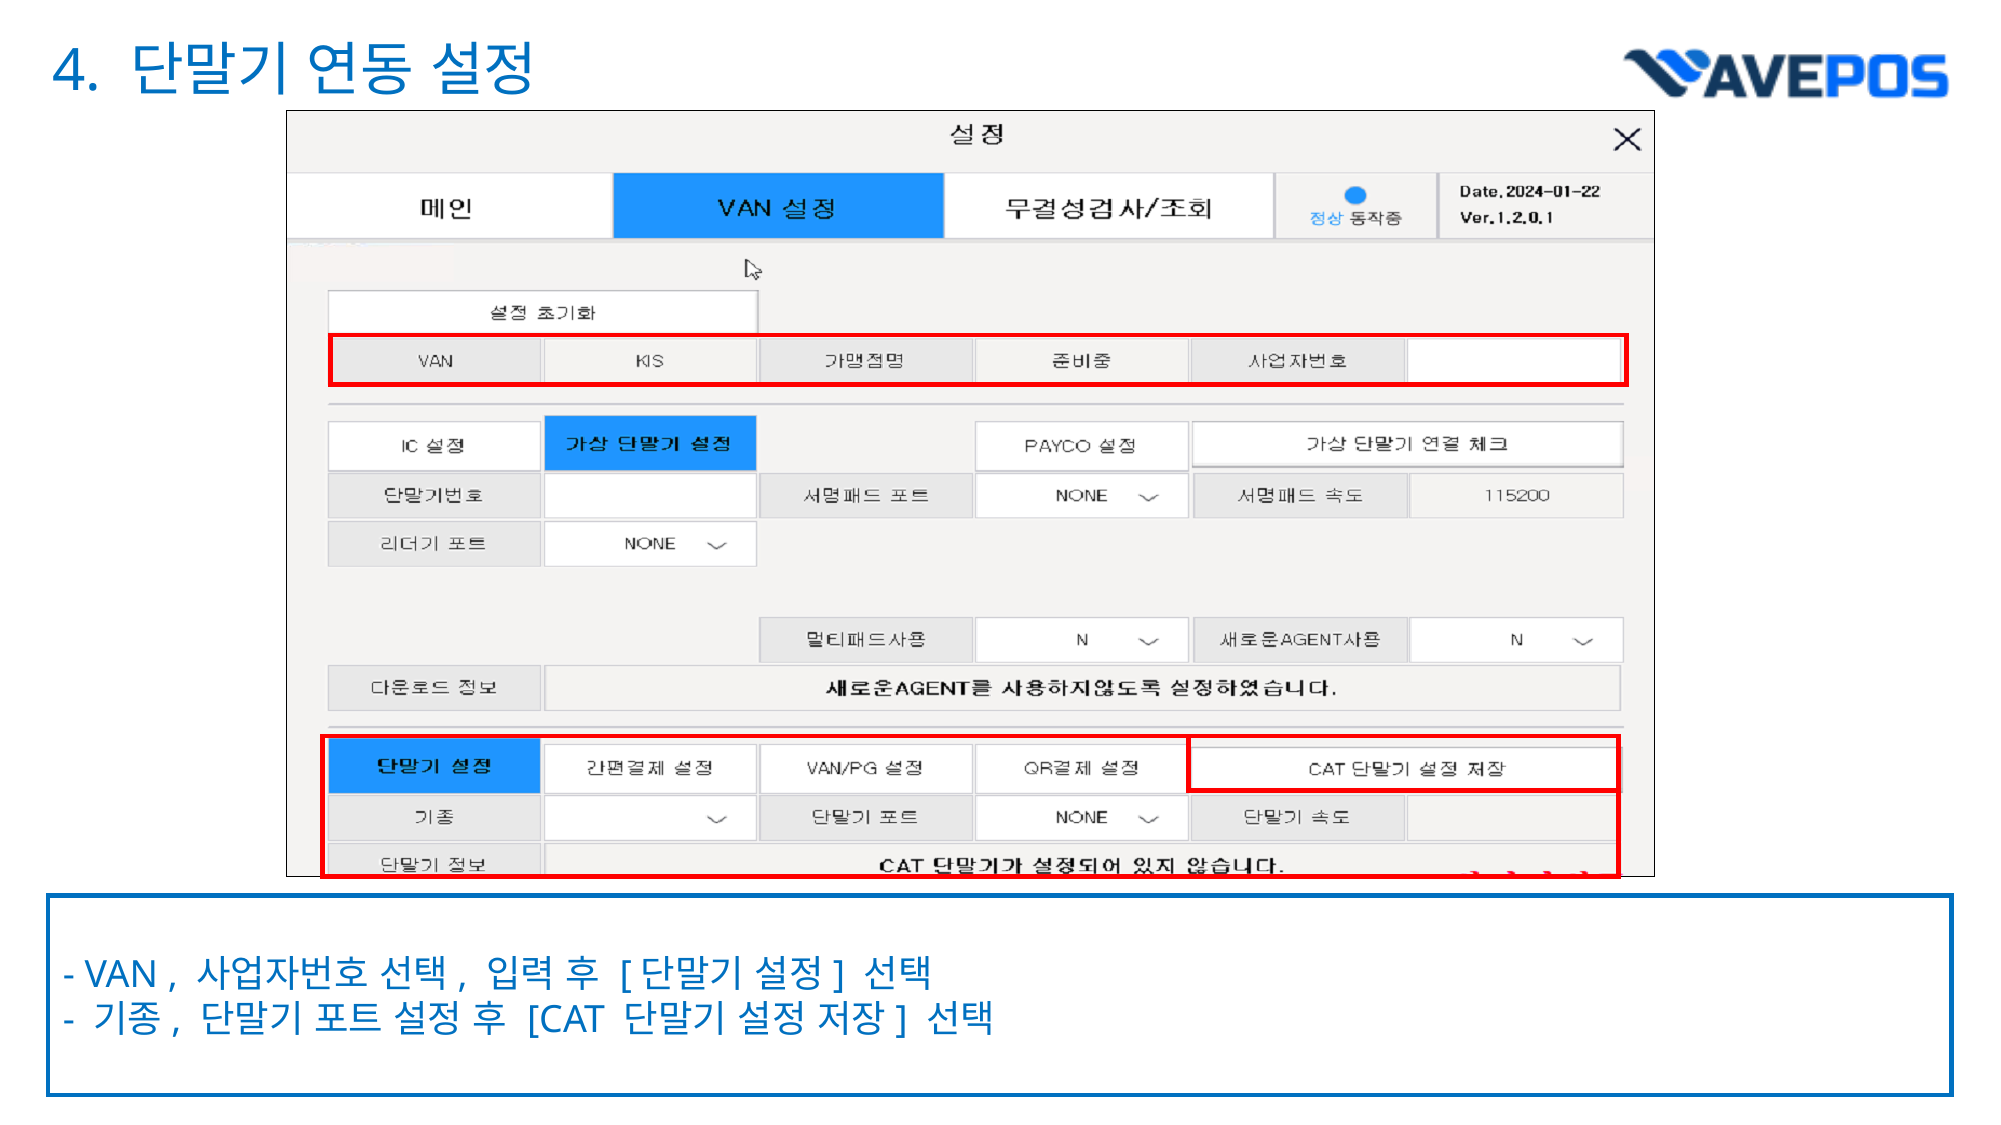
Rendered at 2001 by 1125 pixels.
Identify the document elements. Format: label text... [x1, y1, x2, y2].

text_box 4. 단말기 연동 설정 [37, 24, 1608, 110]
picture [286, 32, 1954, 877]
text_box - VAN , 사업자번호 선택, 입력 후 [단말기 설정] 선택 - 기종, 단말기 포트 설정 후 [CAT 단말기 설정 저장] 선택 [47, 895, 1952, 1096]
